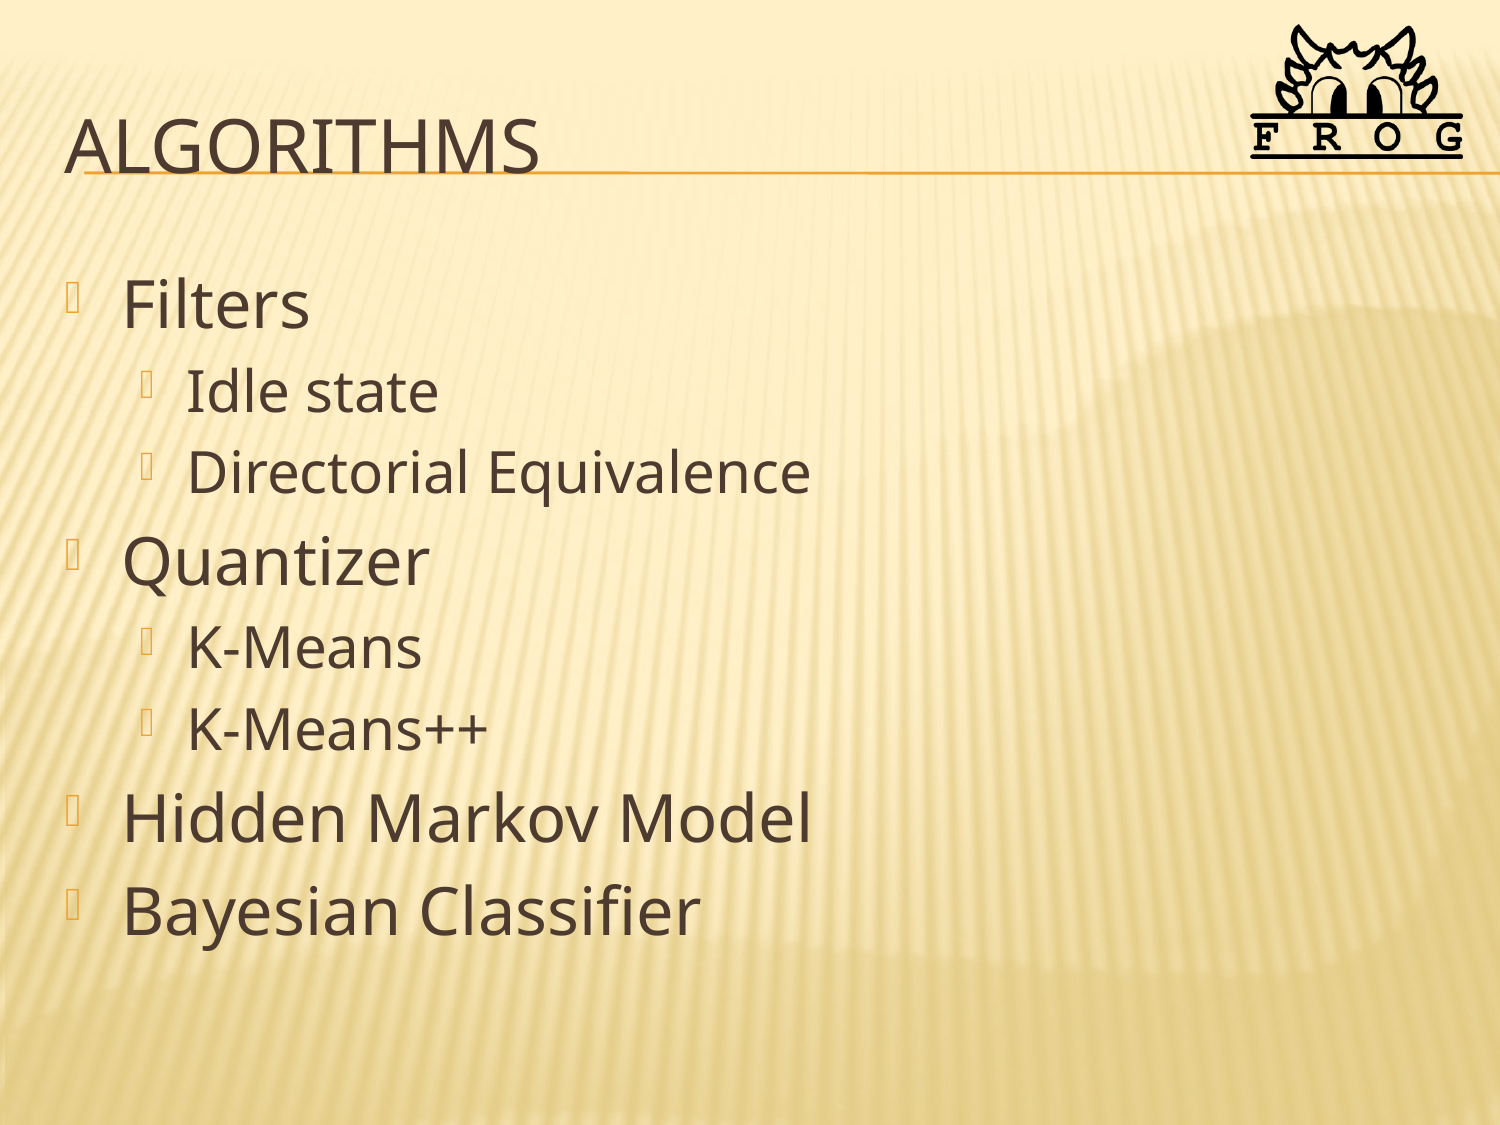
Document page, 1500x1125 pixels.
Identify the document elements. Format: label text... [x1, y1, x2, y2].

picture [1249, 24, 1463, 159]
list Filters Idle state Directorial Equivalence Quantizer K-Means K-Means++ Hidden Markov Model Bayesian Classifier [50, 254, 1475, 998]
title Algorithms [50, 75, 1475, 213]
